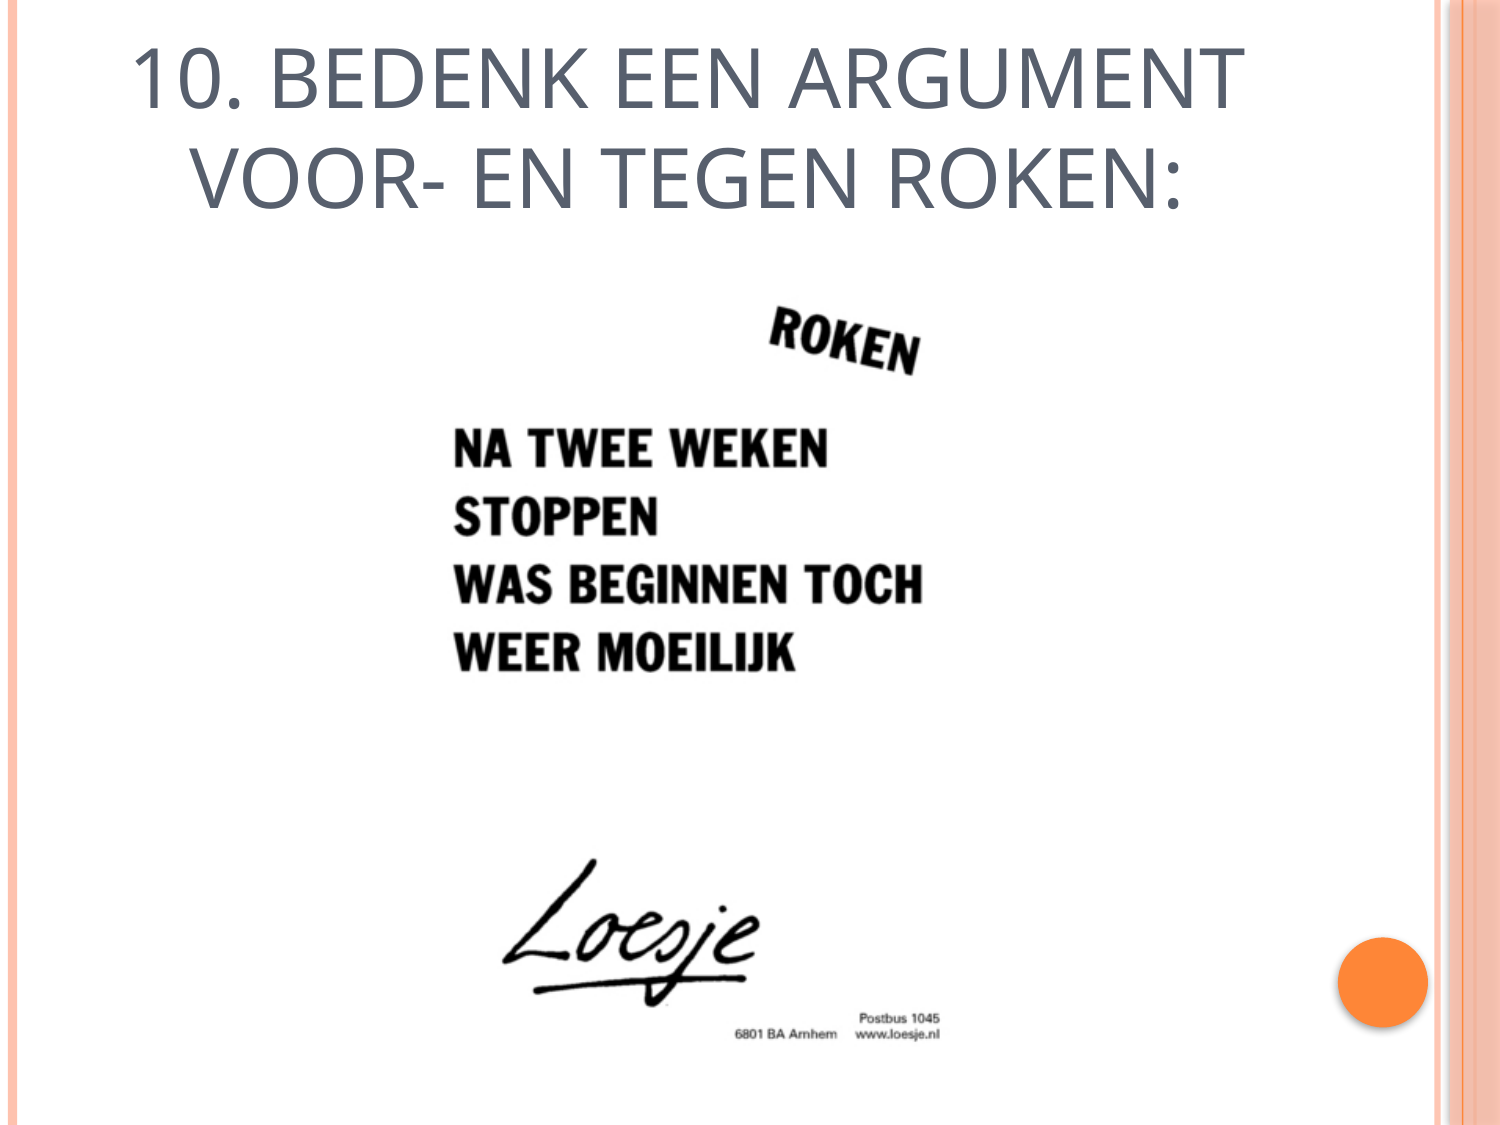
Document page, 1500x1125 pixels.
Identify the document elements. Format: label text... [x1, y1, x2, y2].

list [410, 271, 965, 1054]
title 10. Bedenk een argument voor- en tegen roken: [75, 45, 1300, 233]
